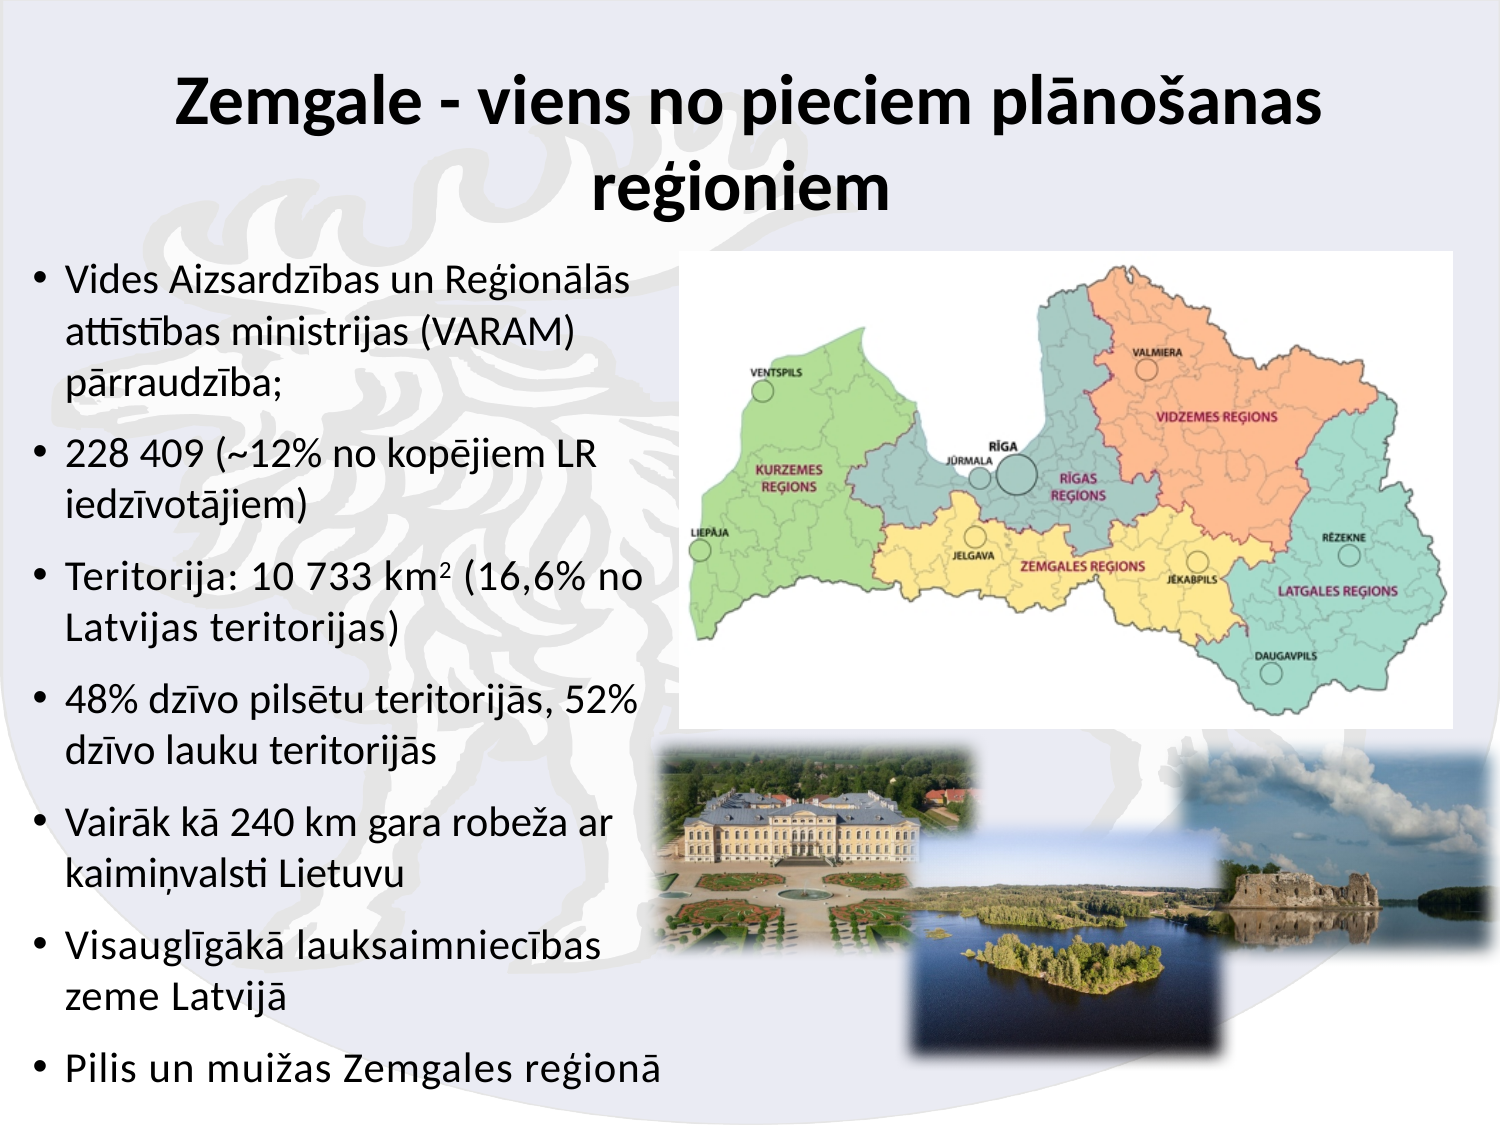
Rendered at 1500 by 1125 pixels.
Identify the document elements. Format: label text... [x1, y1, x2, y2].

list Vides Aizsardzības un Reģionālās attīstības ministrijas (VARAM) pārraudzība; 228 409 (~12% no kopējiem LR iedzīvotājiem) Teritorija: 10 733 km2 (16,6% no Latvijas teritorijas) 48% dzīvo pilsētu teritorijās, 52% dzīvo lauku teritorijās Vairāk kā 240 km gara robeža ar kaimiņvalsti Lietuvu Visauglīgākā lauksaimniecības zeme Latvijā Pilis un muižas Zemgales reģionā [17, 243, 680, 1125]
picture [642, 730, 1500, 1072]
picture [678, 251, 1454, 729]
title Zemgale - viens no pieciem plānošanas reģioniem [17, 45, 1483, 233]
